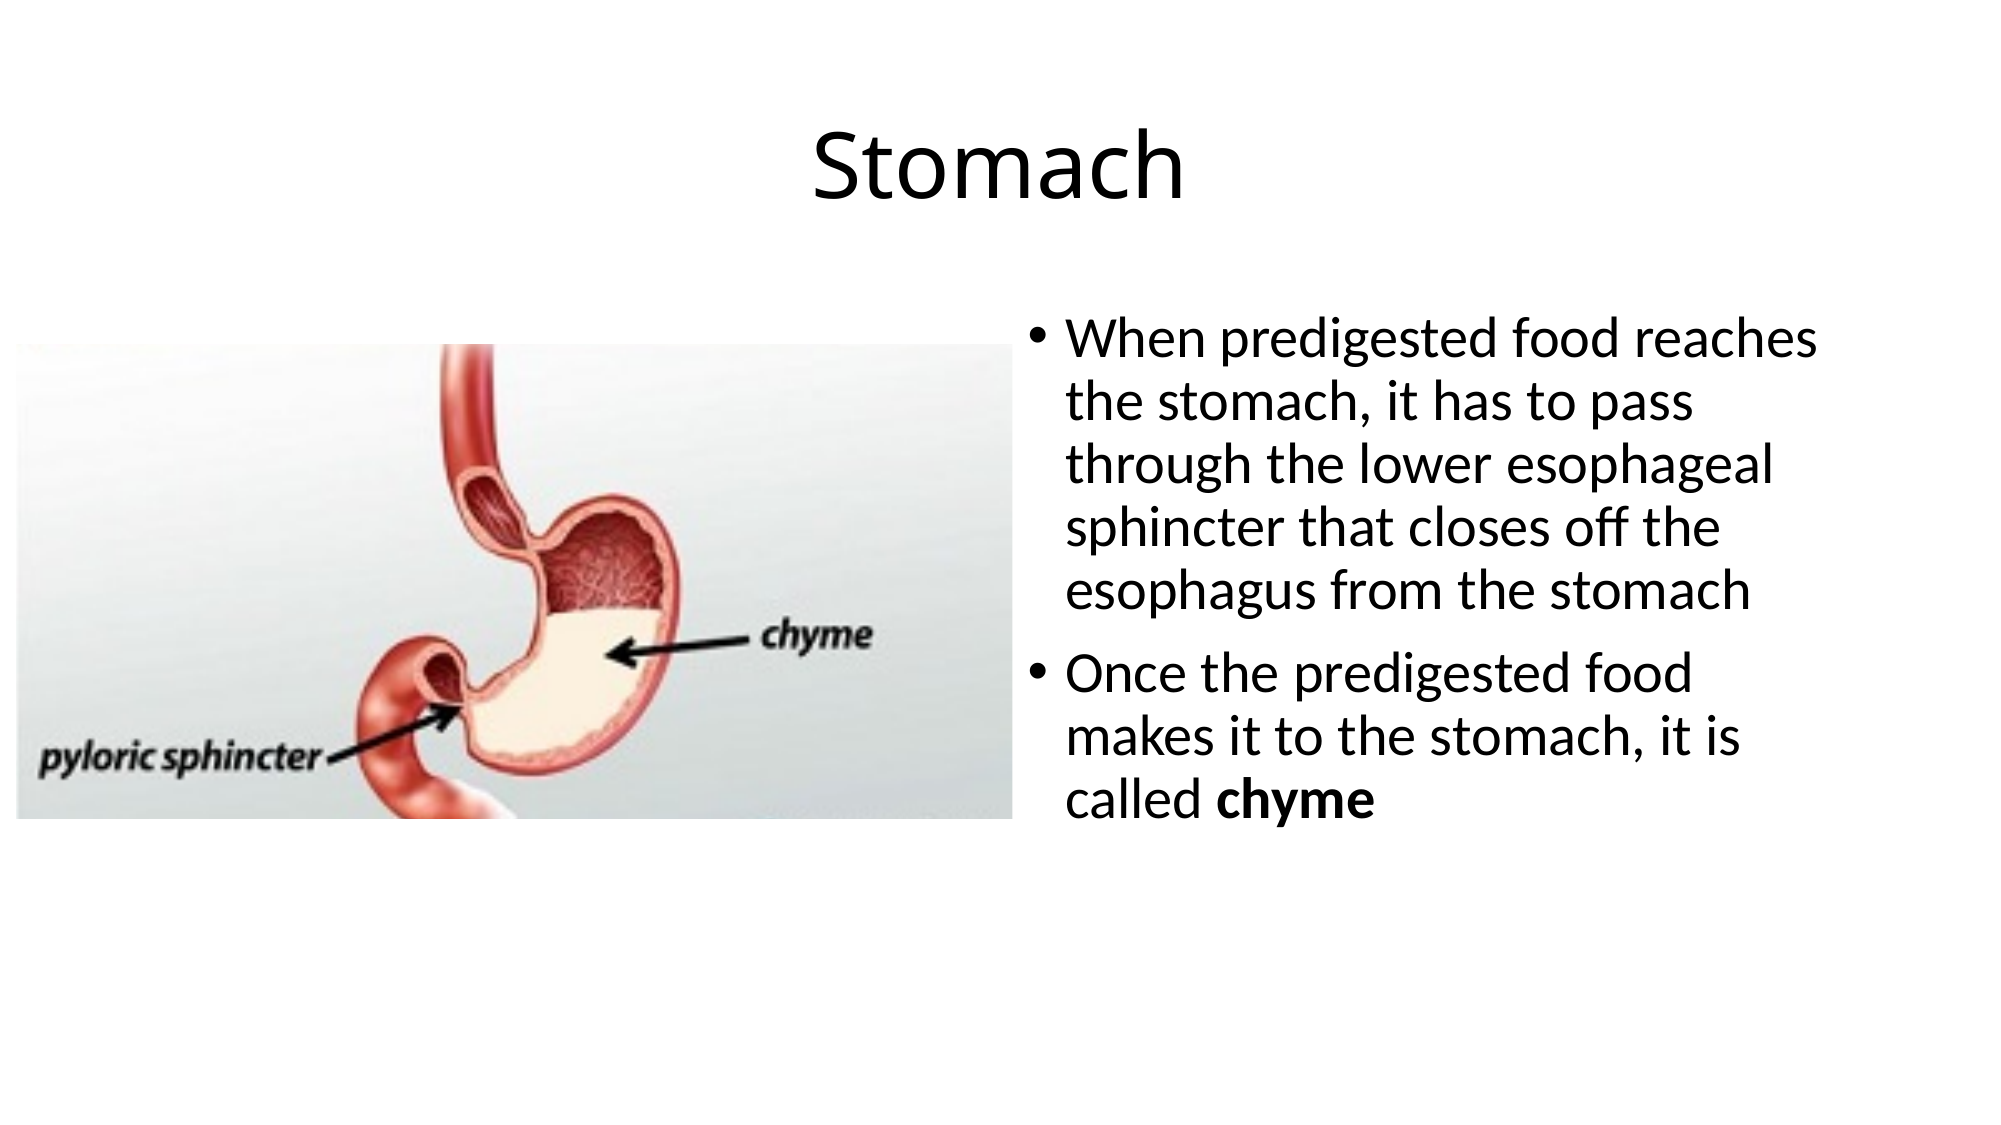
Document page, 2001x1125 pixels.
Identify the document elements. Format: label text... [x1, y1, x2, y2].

title Stomach [137, 59, 1863, 278]
picture [16, 344, 1013, 819]
list When predigested food reaches the stomach, it has to pass through the lower esophageal sphincter that closes off the esophagus from the stomach Once the predigested food makes it to the stomach, it is called chyme [1012, 299, 1863, 1014]
